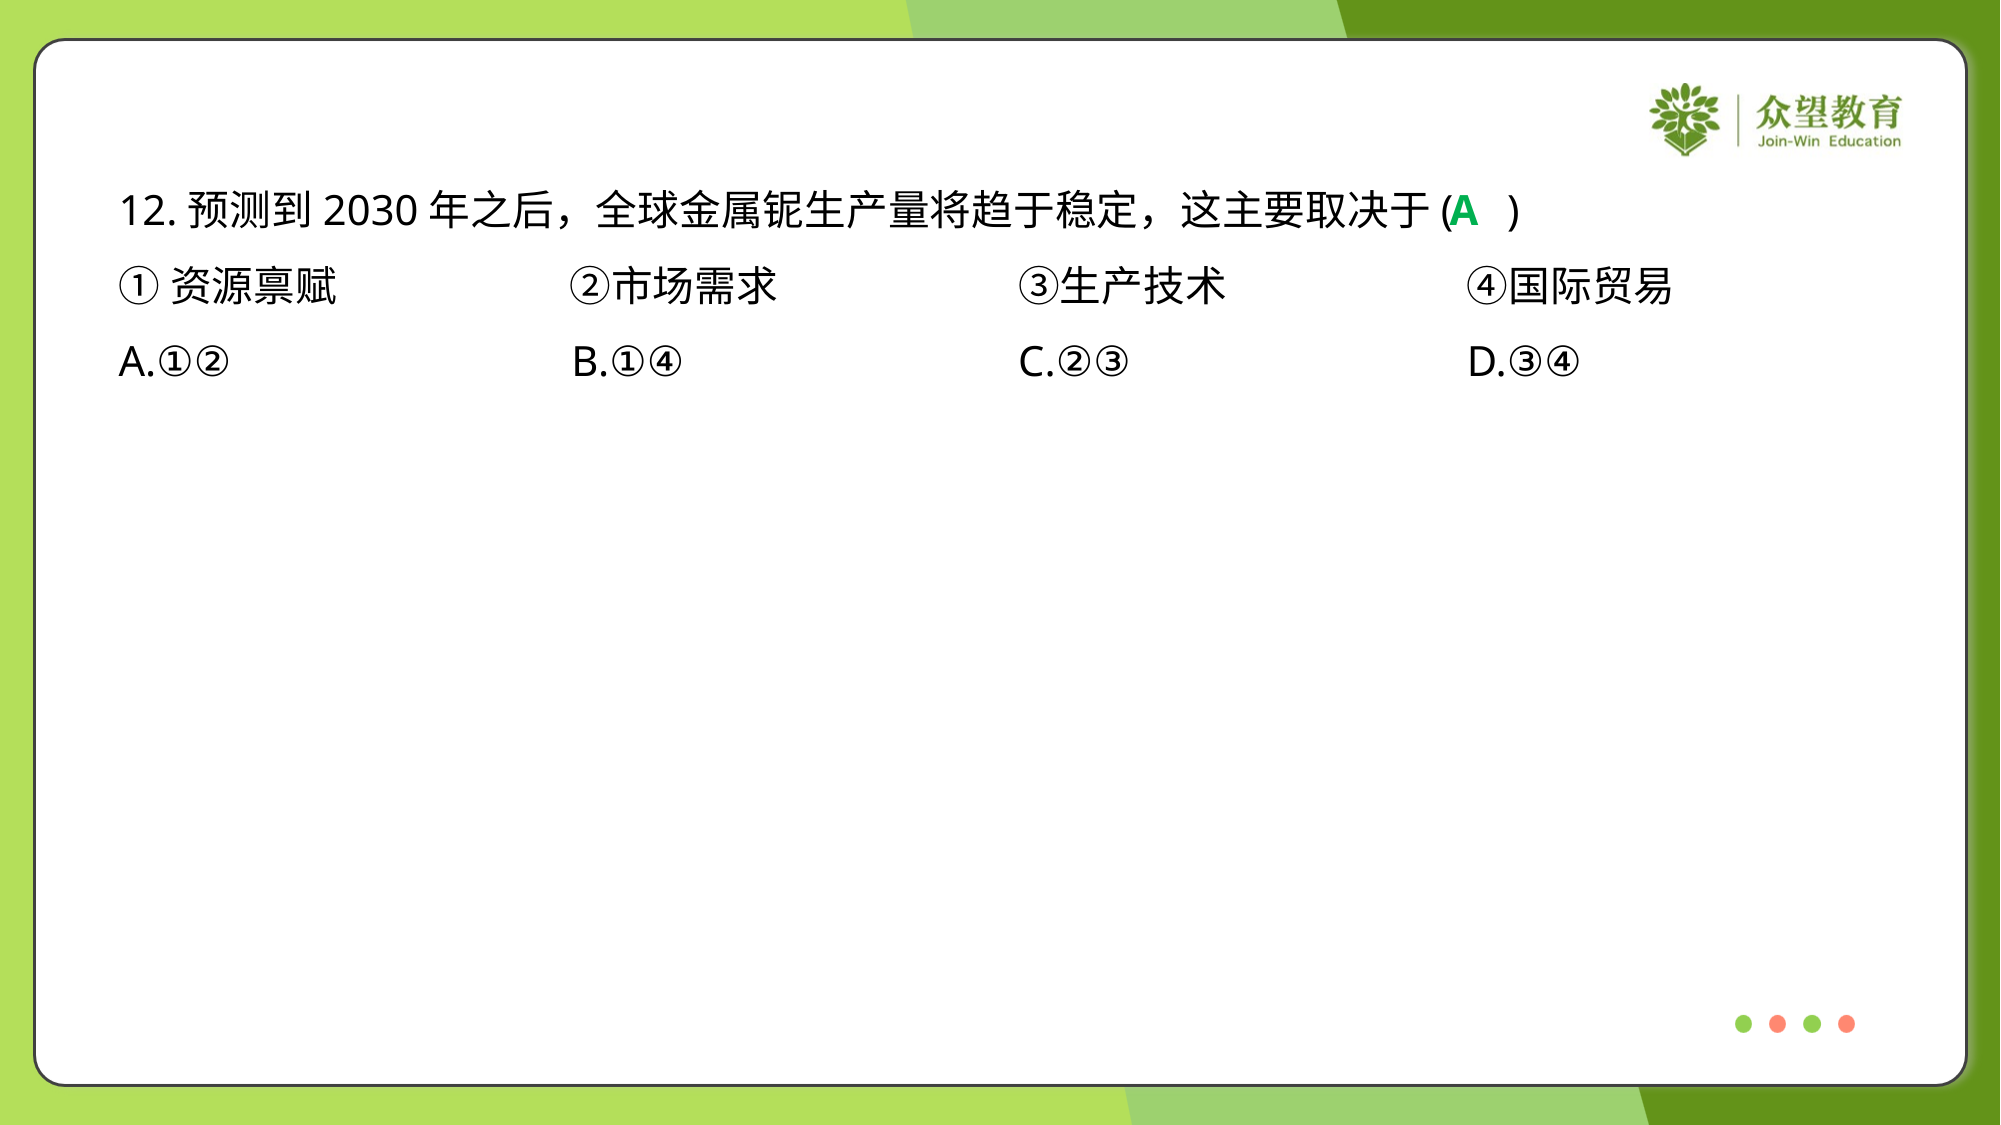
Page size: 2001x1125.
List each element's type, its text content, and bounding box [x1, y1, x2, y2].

text_box ①资源禀赋 ②市场需求 ③生产技术 ④国际贸易 [118, 234, 1883, 302]
text_box A.①② B.①④ C.②③ D.③④ [118, 309, 1883, 377]
text_box 12.预测到2030年之后，全球金属铌生产量将趋于稳定，这主要取决于( ) [118, 158, 1433, 226]
text_box A [1433, 158, 1495, 226]
picture [0, 0, 2000, 1125]
text_box 12.预测到2030年之后，全球金属铌生产量将趋于稳定，这主要取决于( ) [1495, 158, 1883, 226]
